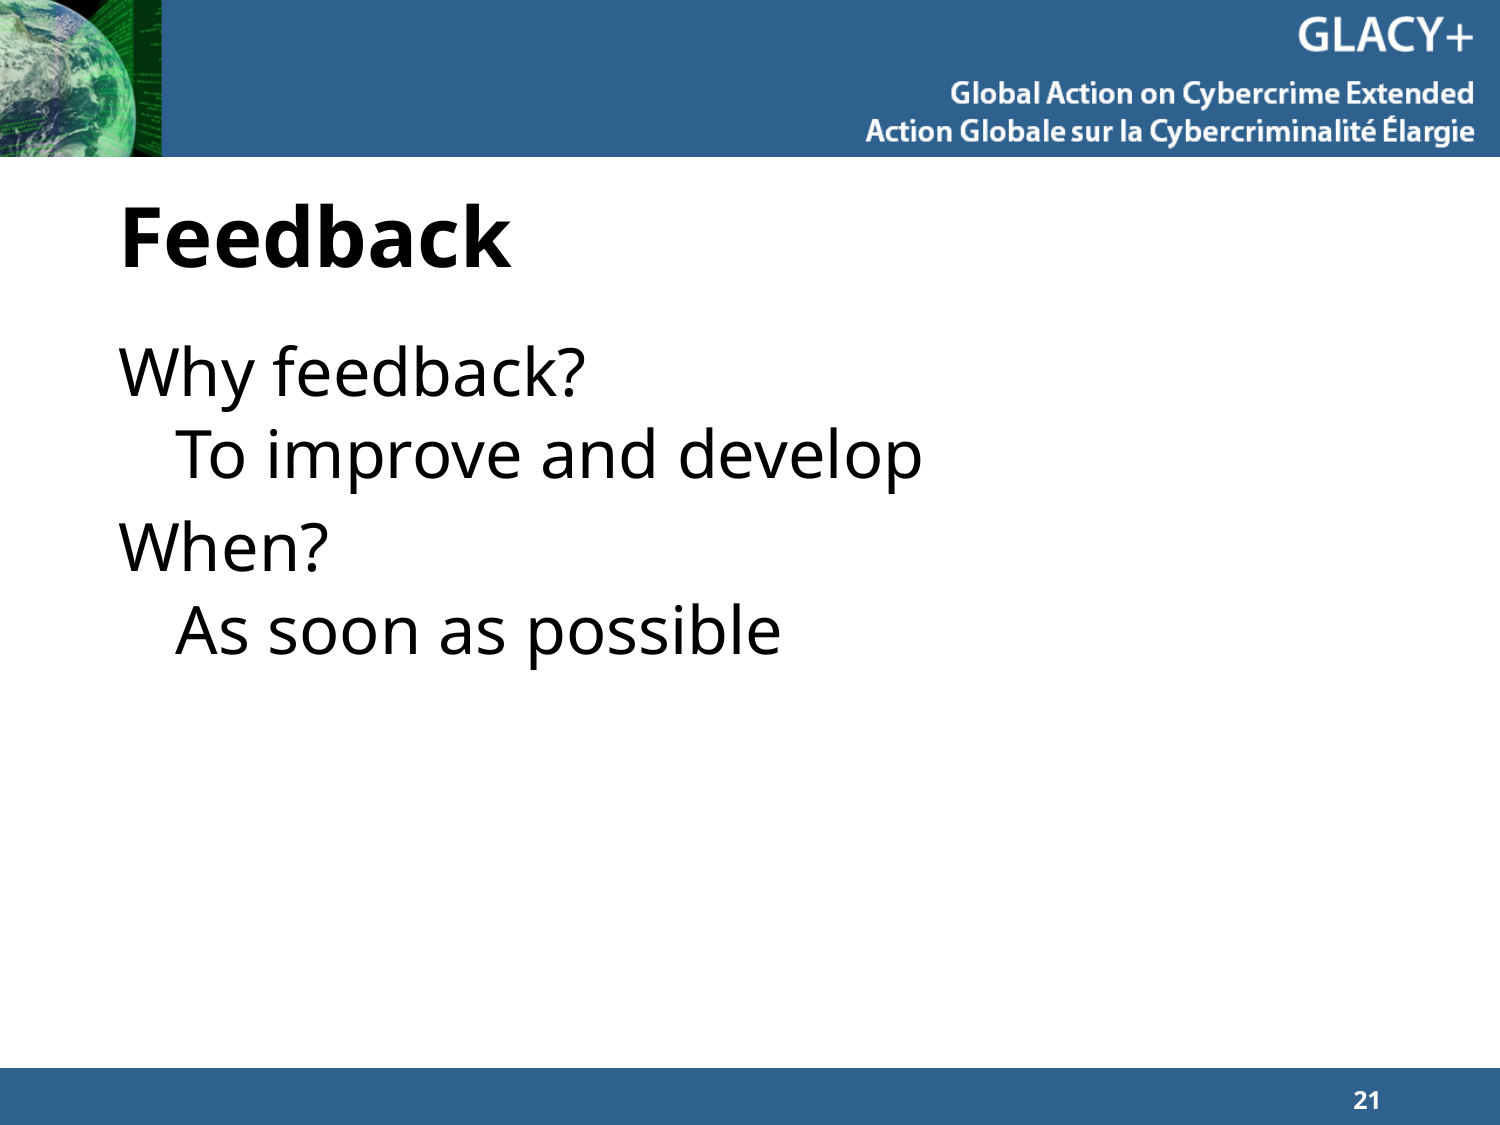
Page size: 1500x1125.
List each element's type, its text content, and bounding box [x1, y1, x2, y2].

picture [0, 0, 1500, 157]
list Why feedback? To improve and develop When? As soon as possible [103, 331, 1352, 1125]
slide_number 21 [1059, 1071, 1397, 1125]
title Feedback [103, 171, 1454, 310]
